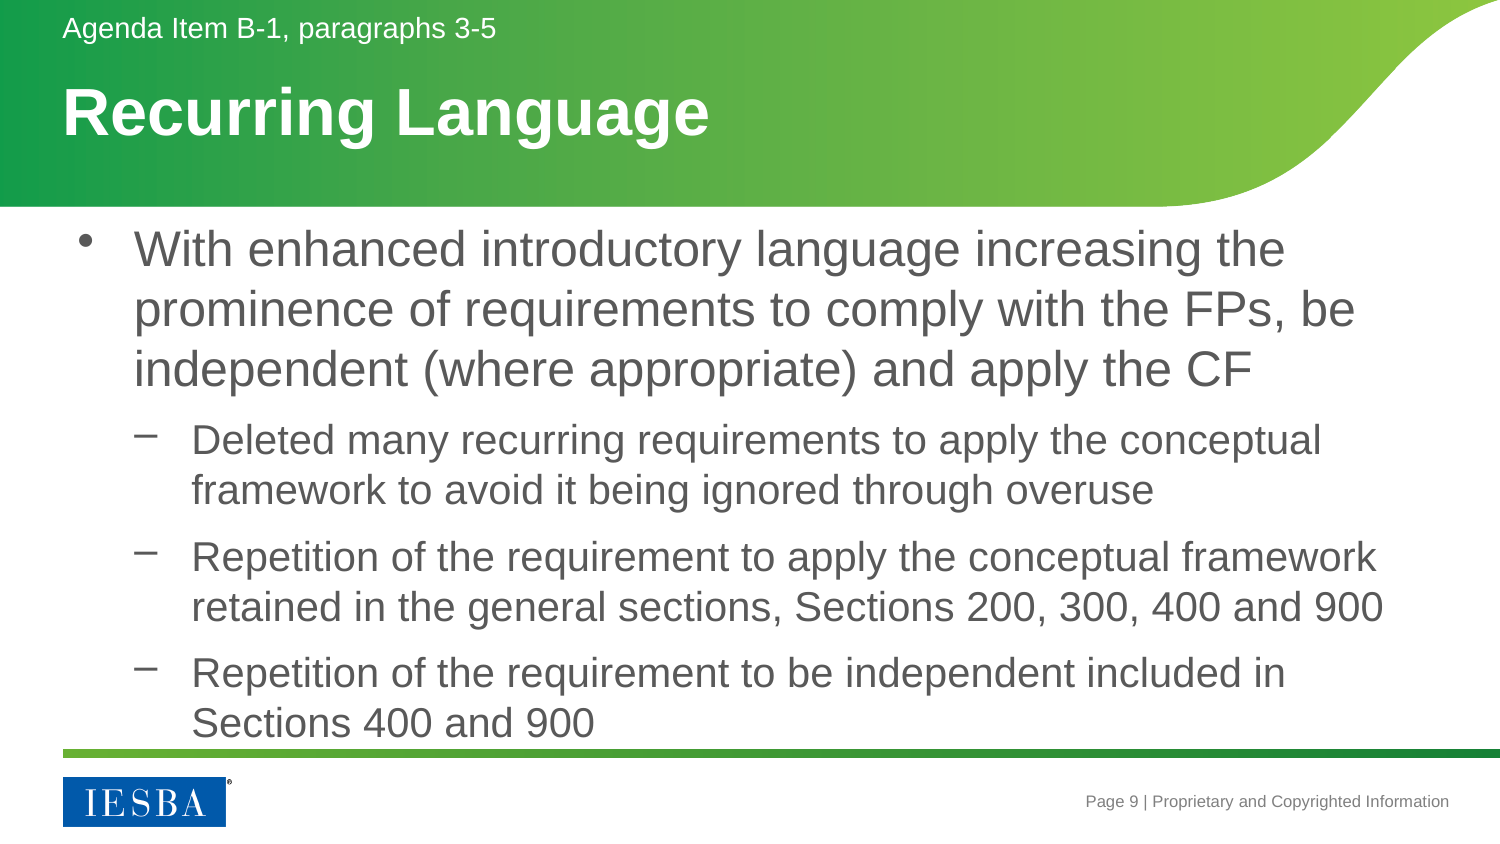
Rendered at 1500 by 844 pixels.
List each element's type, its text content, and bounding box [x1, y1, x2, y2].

subtitle Agenda Item B-1, paragraphs 3-5 [62, 9, 625, 47]
picture [0, 0, 1500, 207]
picture [63, 777, 232, 827]
title Recurring Language [62, 75, 1350, 142]
list With enhanced introductory language increasing the prominence of requirements to comply with the FPs, be independent (where appropriate) and apply the CF Deleted many recurring requirements to apply the conceptual framework to avoid it being ignored through overuse Repetition of the requirement to apply the conceptual framework retained in the general sections, Sections 200, 300, 400 and 900 Repetition of the requirement to be independent included in Sections 400 and 900 [62, 209, 1463, 747]
